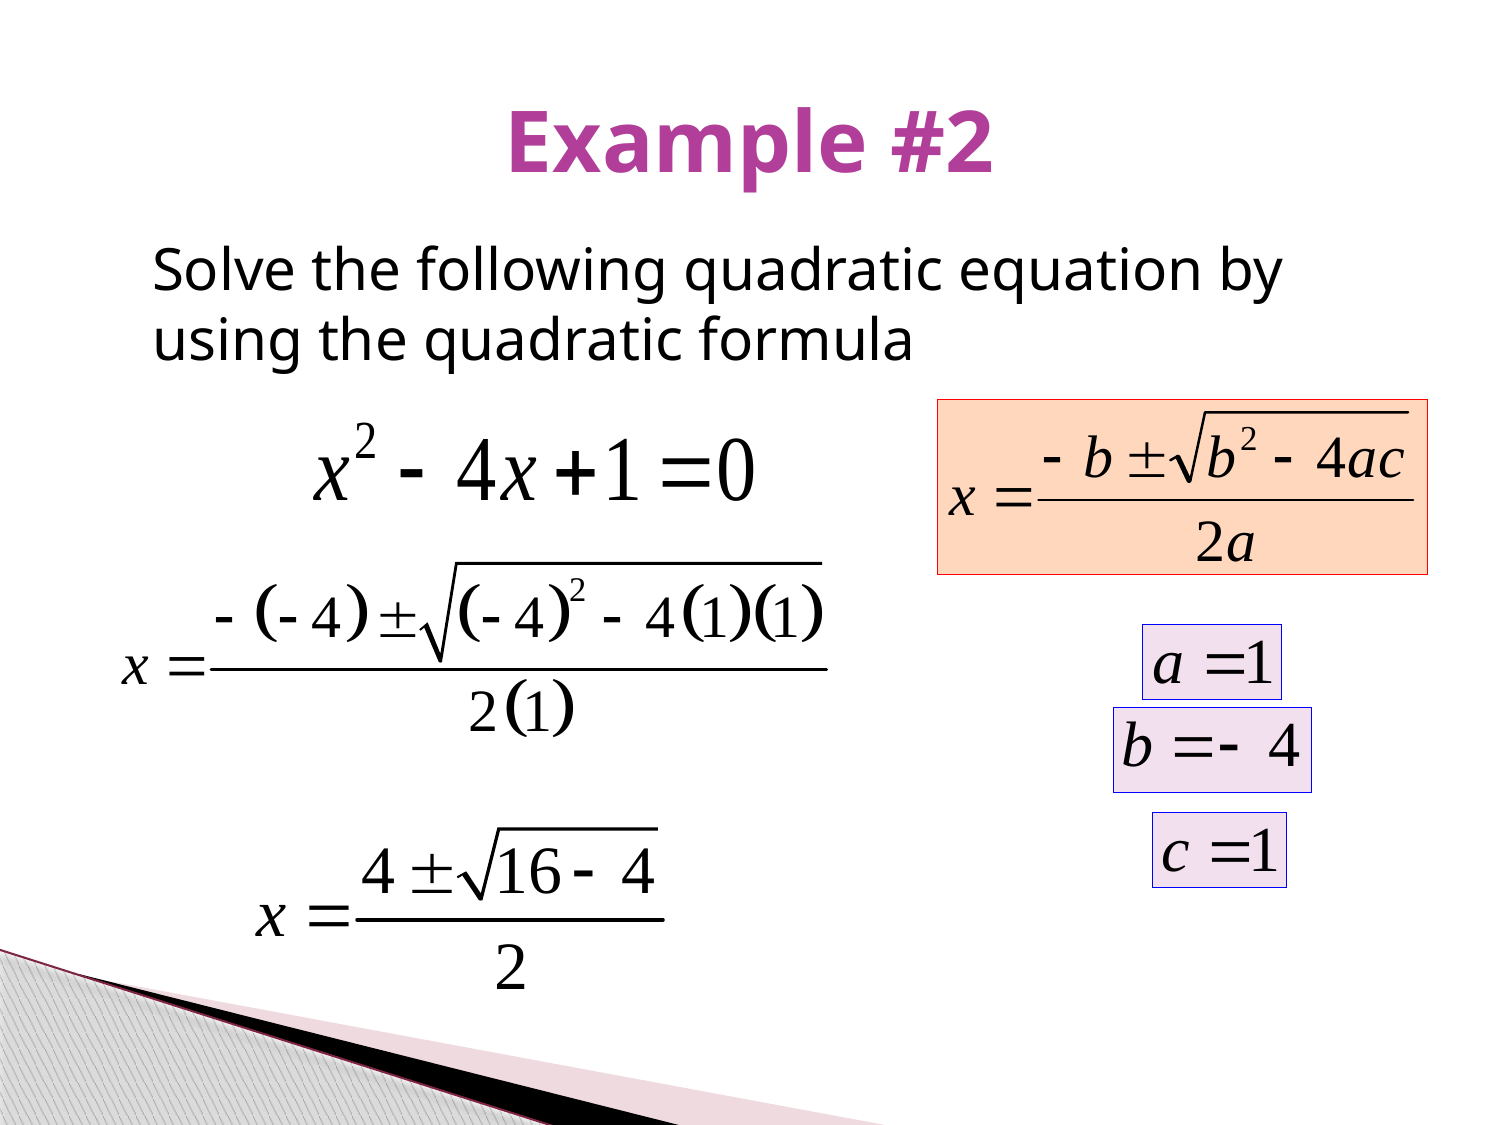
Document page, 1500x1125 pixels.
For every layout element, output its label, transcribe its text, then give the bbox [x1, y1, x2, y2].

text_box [937, 399, 1428, 576]
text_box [1142, 624, 1283, 701]
title Example #2 [75, 45, 1425, 233]
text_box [109, 549, 841, 765]
text_box Solve the following quadratic equation by using the quadratic formula [137, 224, 1325, 380]
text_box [298, 399, 769, 524]
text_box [242, 812, 679, 1005]
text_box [1113, 707, 1312, 794]
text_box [1152, 812, 1287, 888]
